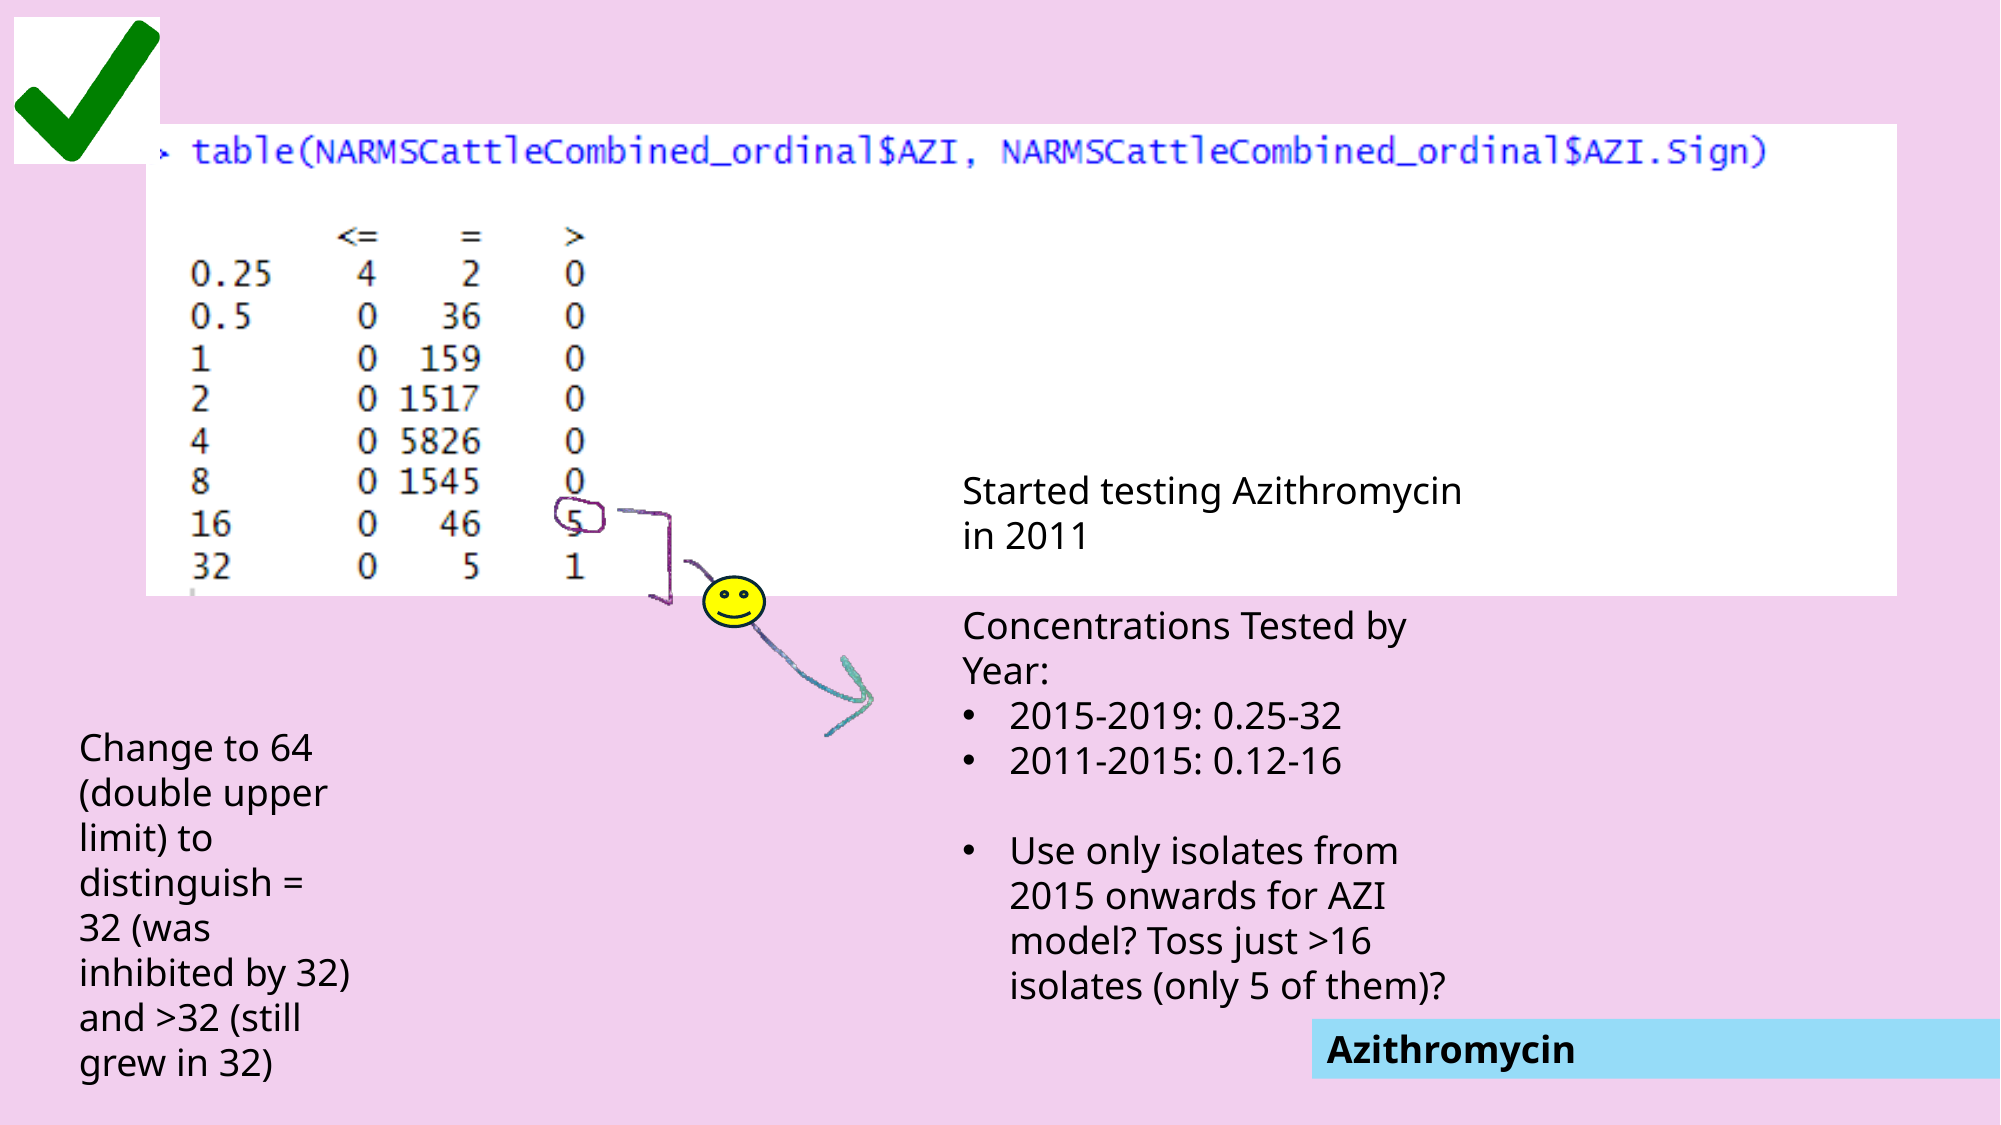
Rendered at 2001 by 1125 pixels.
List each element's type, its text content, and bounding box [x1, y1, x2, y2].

text_box Started testing Azithromycin in 2011 Concentrations Tested by Year: 2015-2019: 0.25-32 2011-2015: 0.12-16 Use only isolates from 2015 onwards for AZI model? Toss just >16 isolates (only 5 of them)? [947, 596, 1491, 1015]
picture [13, 17, 1897, 743]
text_box Change to 64 (double upper limit) to distinguish = 32 (was inhibited by 32) and >32 (still grew in 32) [63, 716, 366, 1092]
text_box Azithromycin [1312, 1018, 2000, 1079]
text_box [702, 596, 767, 629]
